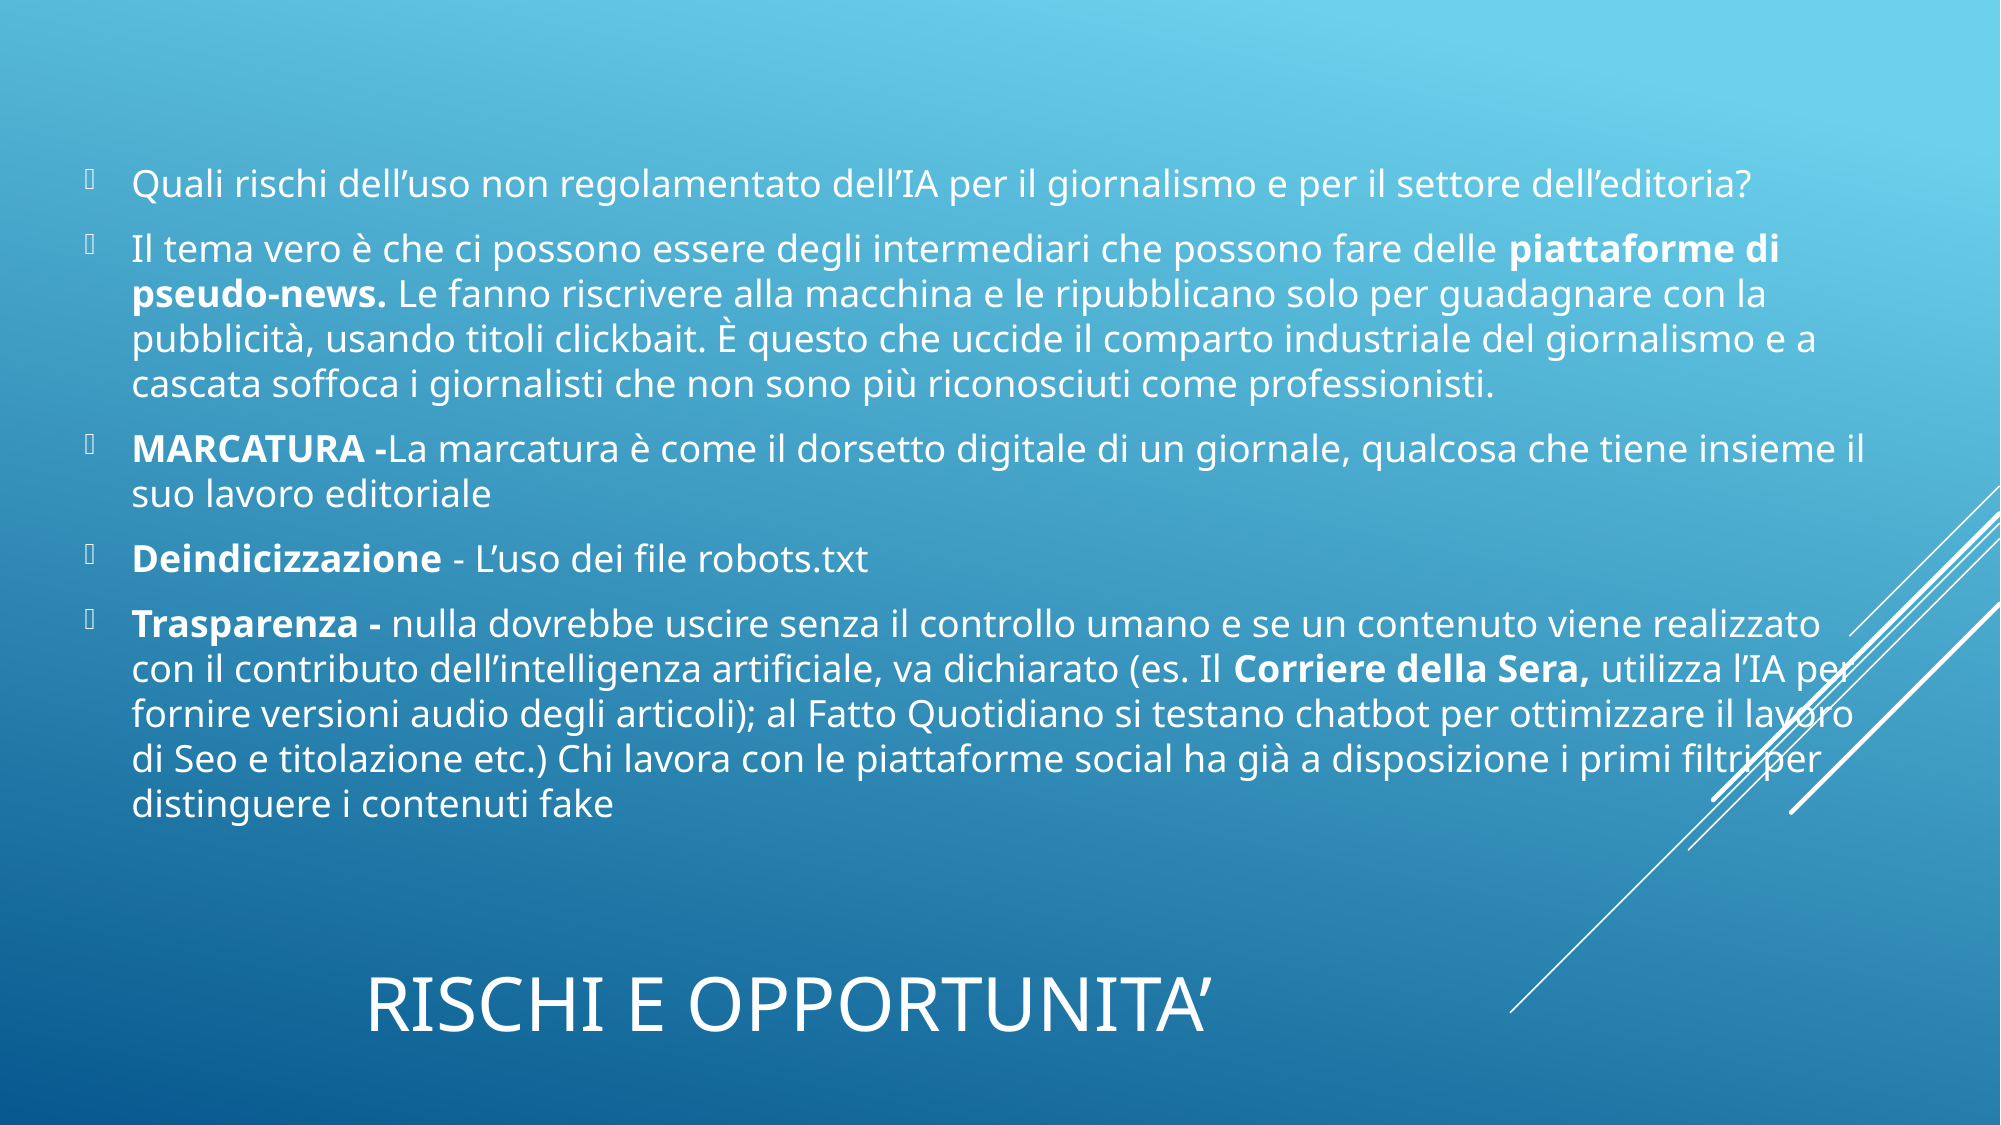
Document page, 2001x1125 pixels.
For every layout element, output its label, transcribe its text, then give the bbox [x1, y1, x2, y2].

title RISCHI E OPPORTUNITA’ [349, 877, 1750, 1125]
list Quali rischi dell’uso non regolamentato dell’IA per il giornalismo e per il settore dell’editoria? Il tema vero è che ci possono essere degli intermediari che possono fare delle piattaforme di pseudo-news. Le fanno riscrivere alla macchina e le ripubblicano solo per guadagnare con la pubblicità, usando titoli clickbait. È questo che uccide il comparto industriale del giornalismo e a cascata soffoca i giornalisti che non sono più riconosciuti come professionisti. MARCATURA -La marcatura è come il dorsetto digitale di un giornale, qualcosa che tiene insieme il suo lavoro editoriale Deindicizzazione - L’uso dei file robots.txt Trasparenza - nulla dovrebbe uscire senza il controllo umano e se un contenuto viene realizzato con il contributo dell’intelligenza artificiale, va dichiarato (es. Il Corriere della Sera, utilizza l’IA per fornire versioni audio degli articoli); al Fatto Quotidiano si testano chatbot per ottimizzare il lavoro di Seo e titolazione etc.) Chi lavora con le piattaforme social ha già a disposizione i primi filtri per distinguere i contenuti fake [69, 196, 1895, 790]
